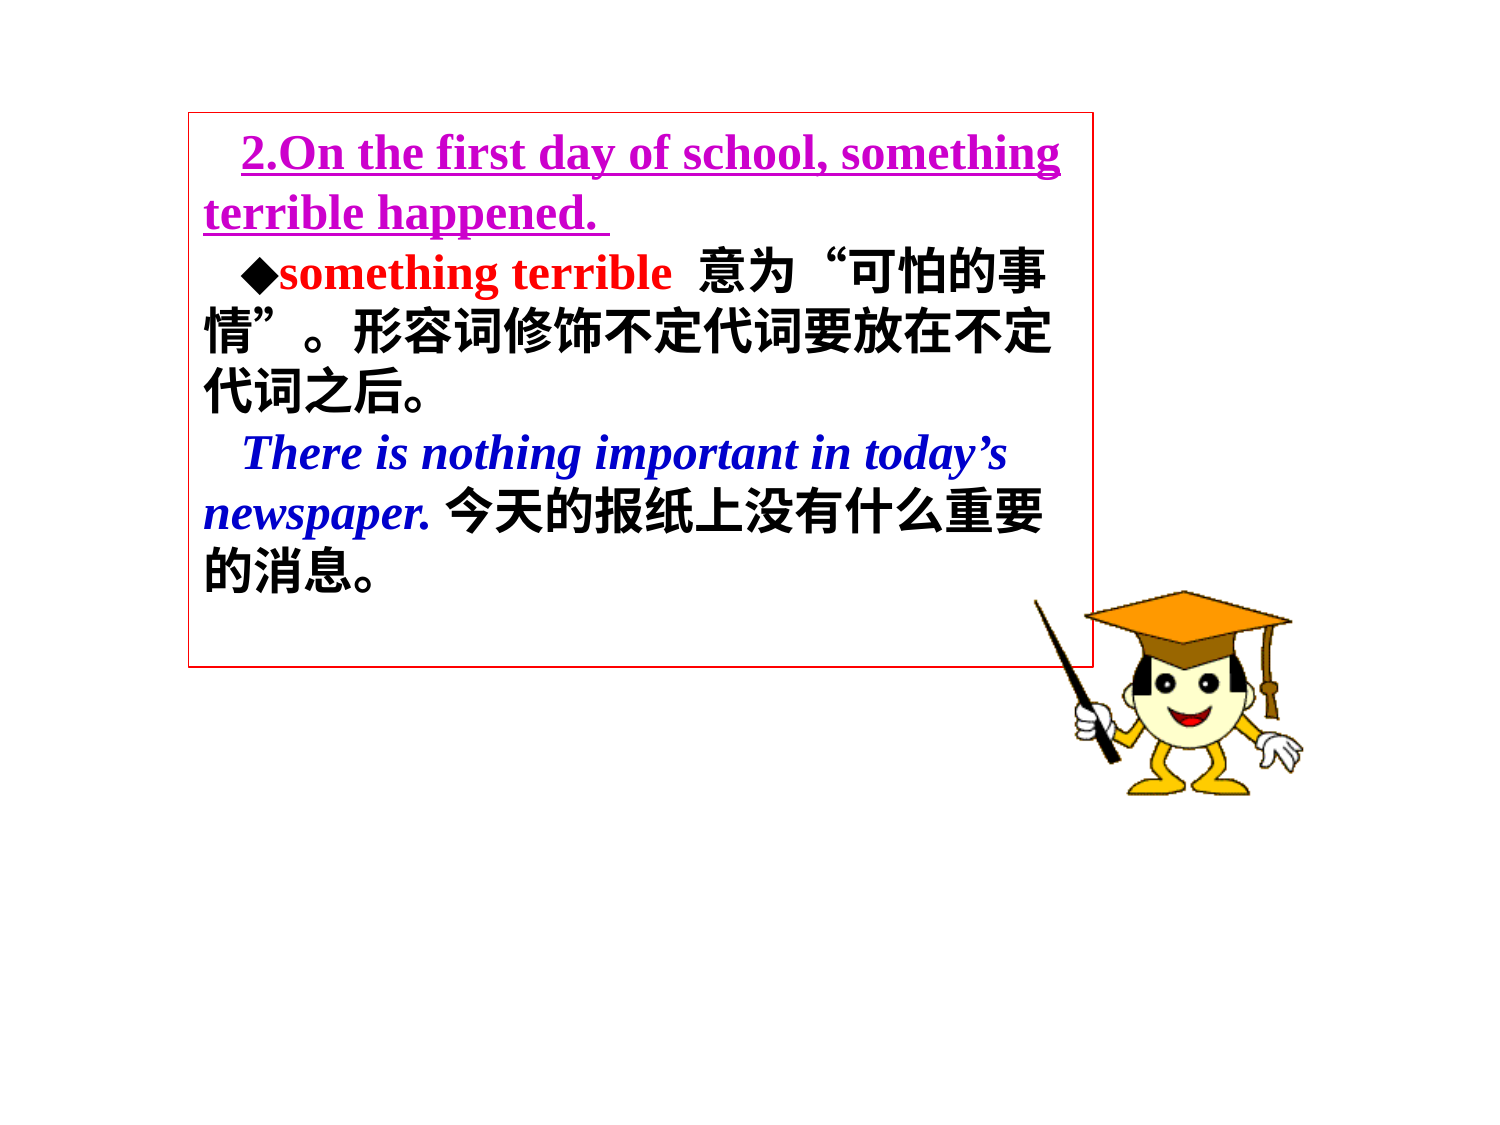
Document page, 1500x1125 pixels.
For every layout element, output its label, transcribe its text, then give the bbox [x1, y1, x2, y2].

picture [1014, 575, 1328, 811]
text_box 2.On the first day of school, something terrible happened. ◆something terrible 意为“可怕的事情”。形容词修饰不定代词要放在不定代词之后。 There is nothing important in today’s newspaper.今天的报纸上没有什么重要的消息。 [188, 112, 1094, 668]
